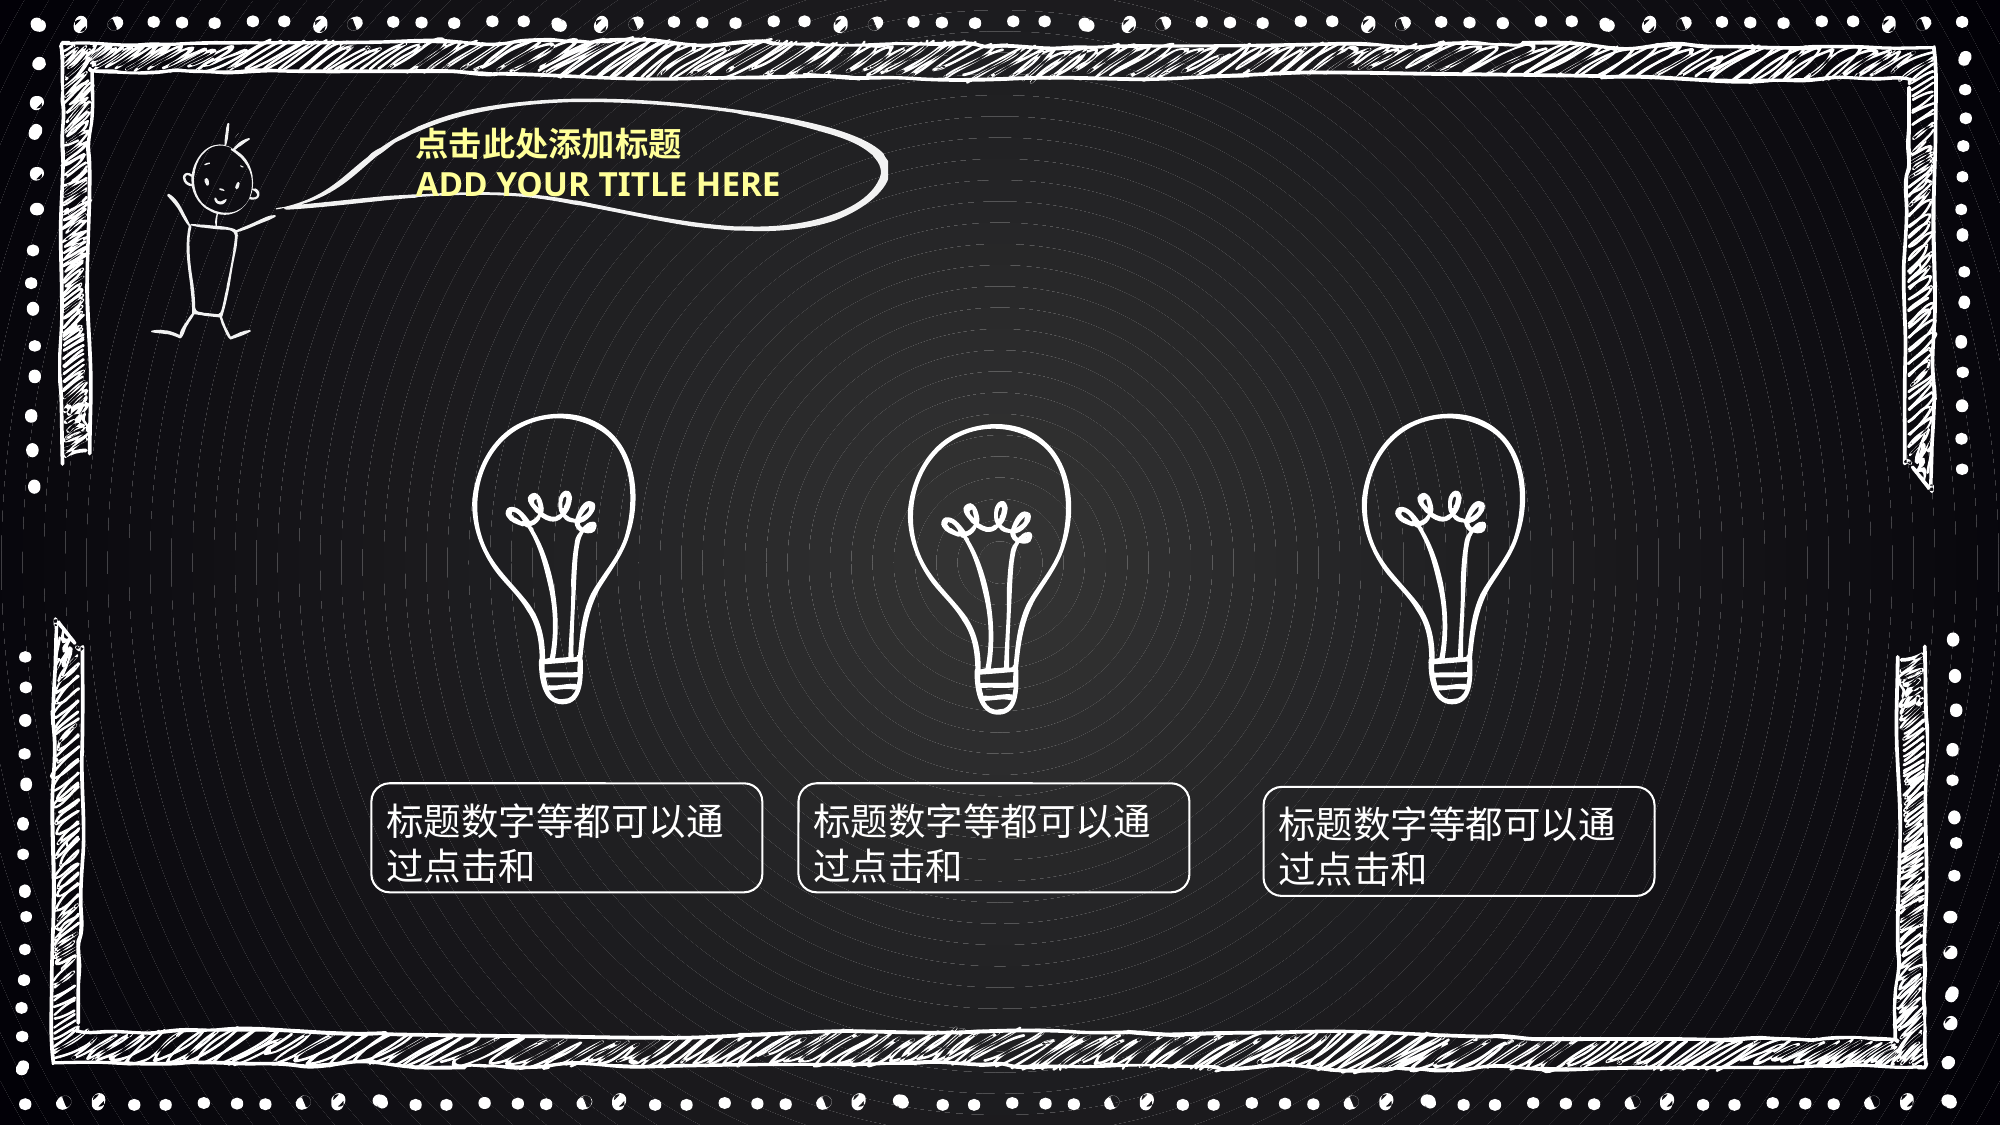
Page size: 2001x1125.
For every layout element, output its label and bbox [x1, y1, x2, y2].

text_box [1361, 413, 1526, 705]
text_box [907, 424, 1072, 715]
text_box [472, 413, 636, 705]
text_box [150, 97, 914, 340]
text_box [1263, 786, 1660, 901]
text_box [371, 783, 768, 897]
text_box [798, 783, 1195, 897]
